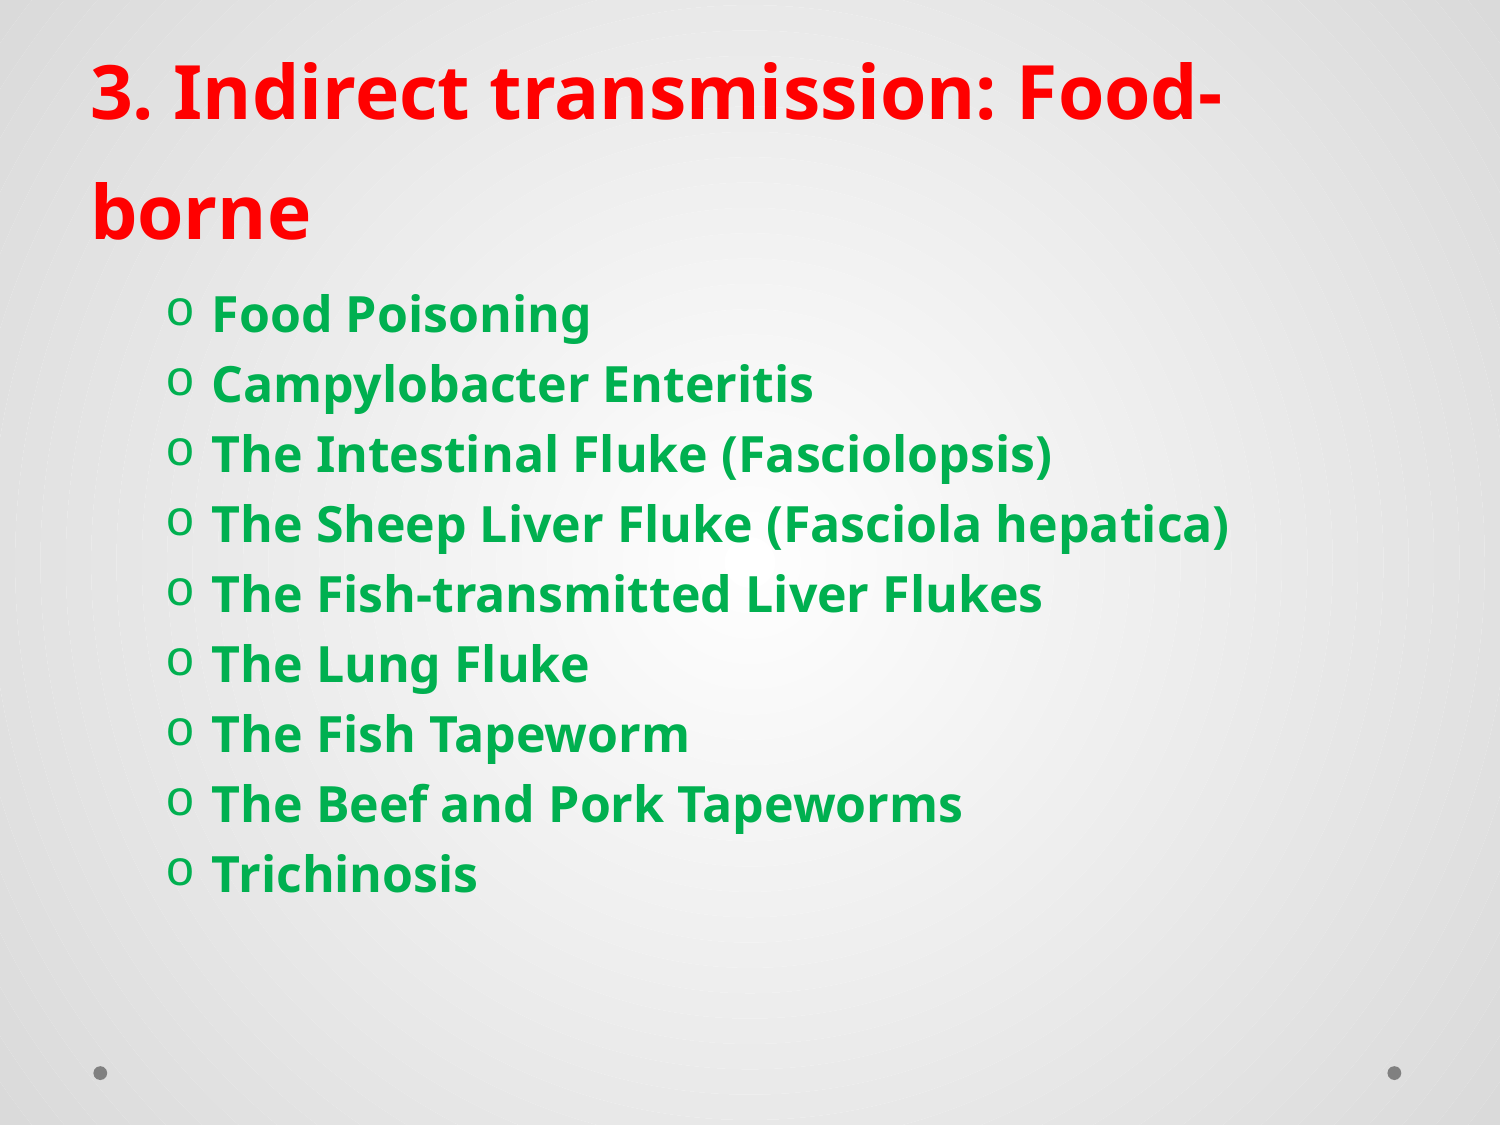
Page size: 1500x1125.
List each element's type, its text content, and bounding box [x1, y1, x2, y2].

list Food Poisoning Campylobacter Enteritis The Intestinal Fluke (Fasciolopsis) The Sheep Liver Fluke (Fasciola hepatica) The Fish-transmitted Liver Flukes The Lung Fluke The Fish Tapeworm The Beef and Pork Tapeworms Trichinosis [75, 275, 1425, 1075]
title 3. Indirect transmission: Food-borne [75, 0, 1425, 263]
